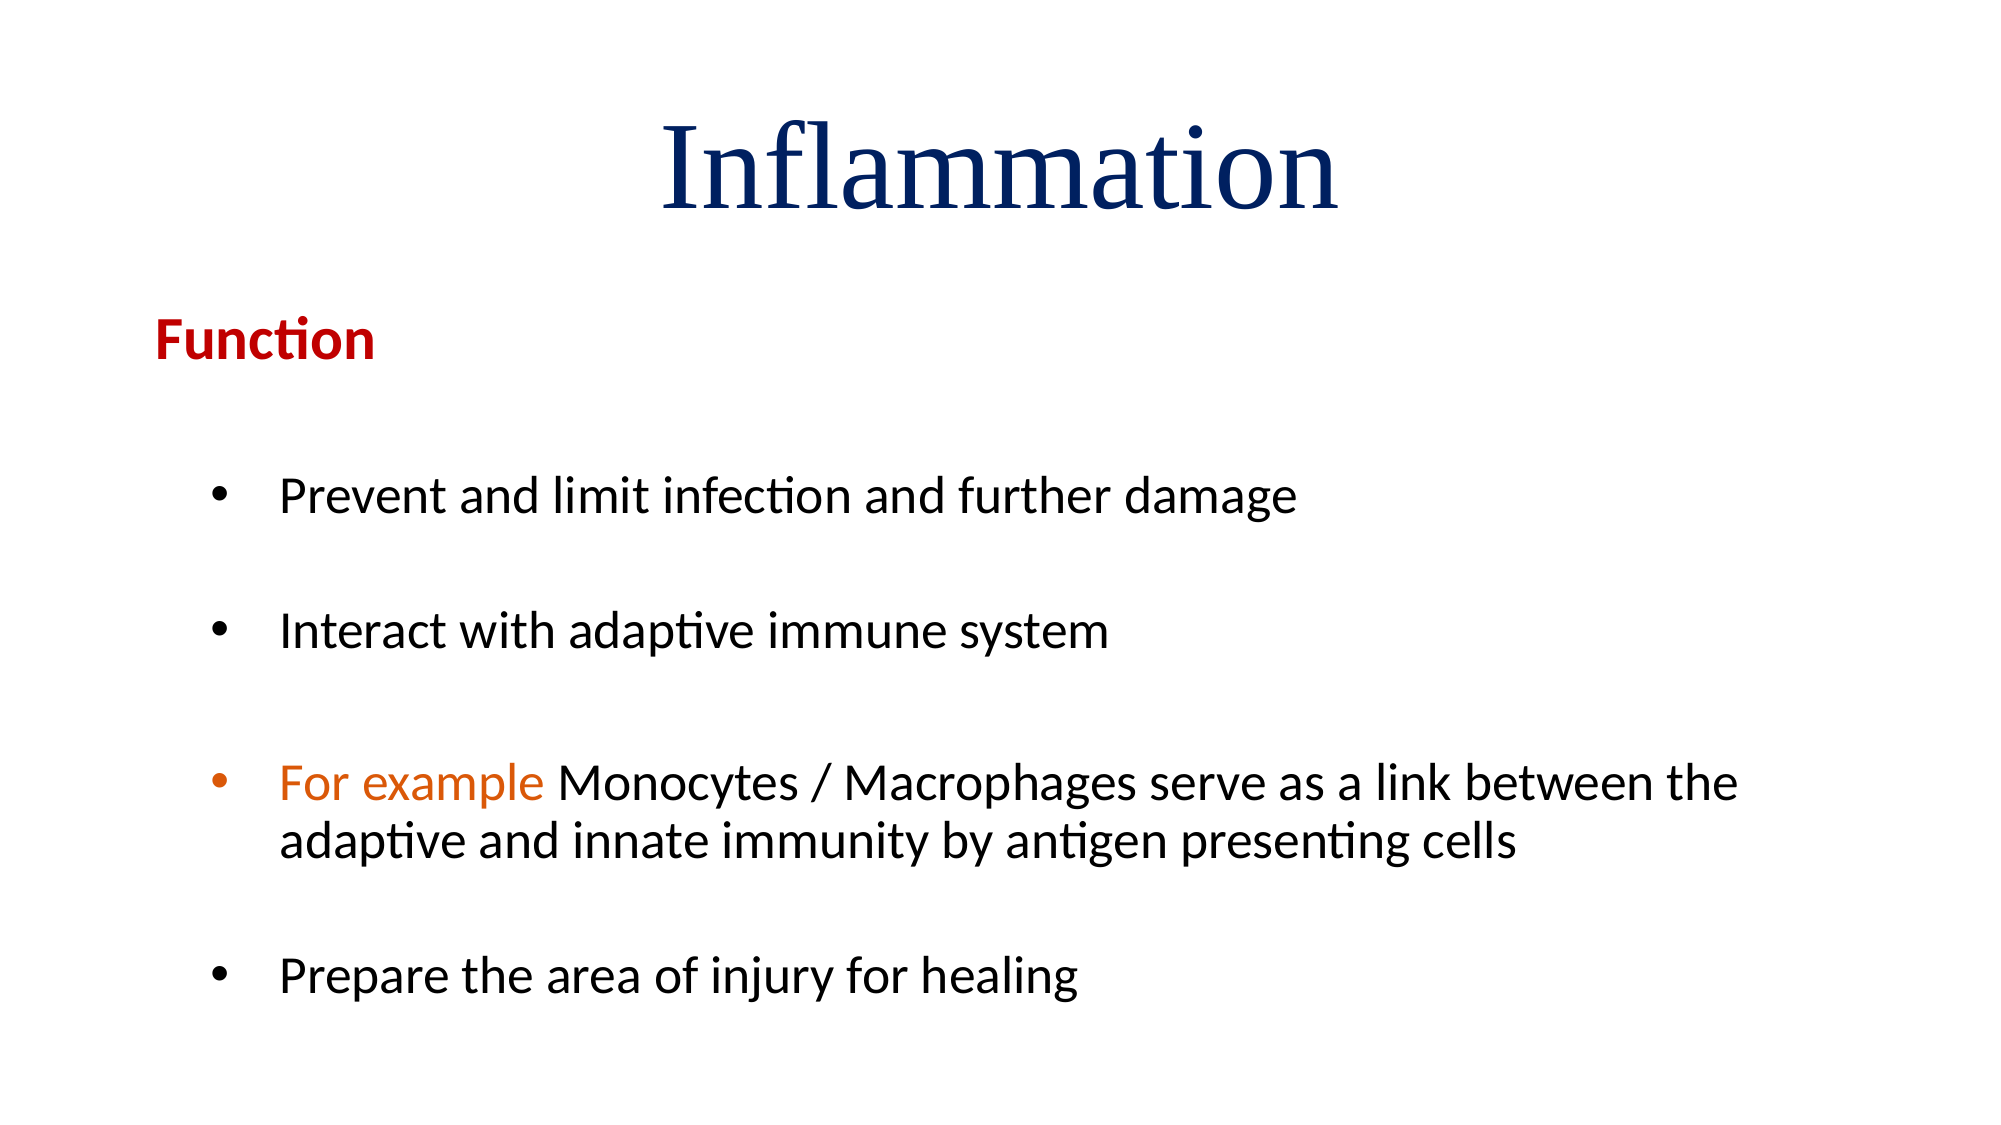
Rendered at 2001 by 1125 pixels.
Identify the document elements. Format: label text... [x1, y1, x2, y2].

title Inflammation [137, 59, 1863, 278]
list Function Prevent and limit infection and further damage Interact with adaptive immune system For example Monocytes / Macrophages serve as a link between the adaptive and innate immunity by antigen presenting cells Prepare the area of injury for healing [137, 299, 1863, 1014]
